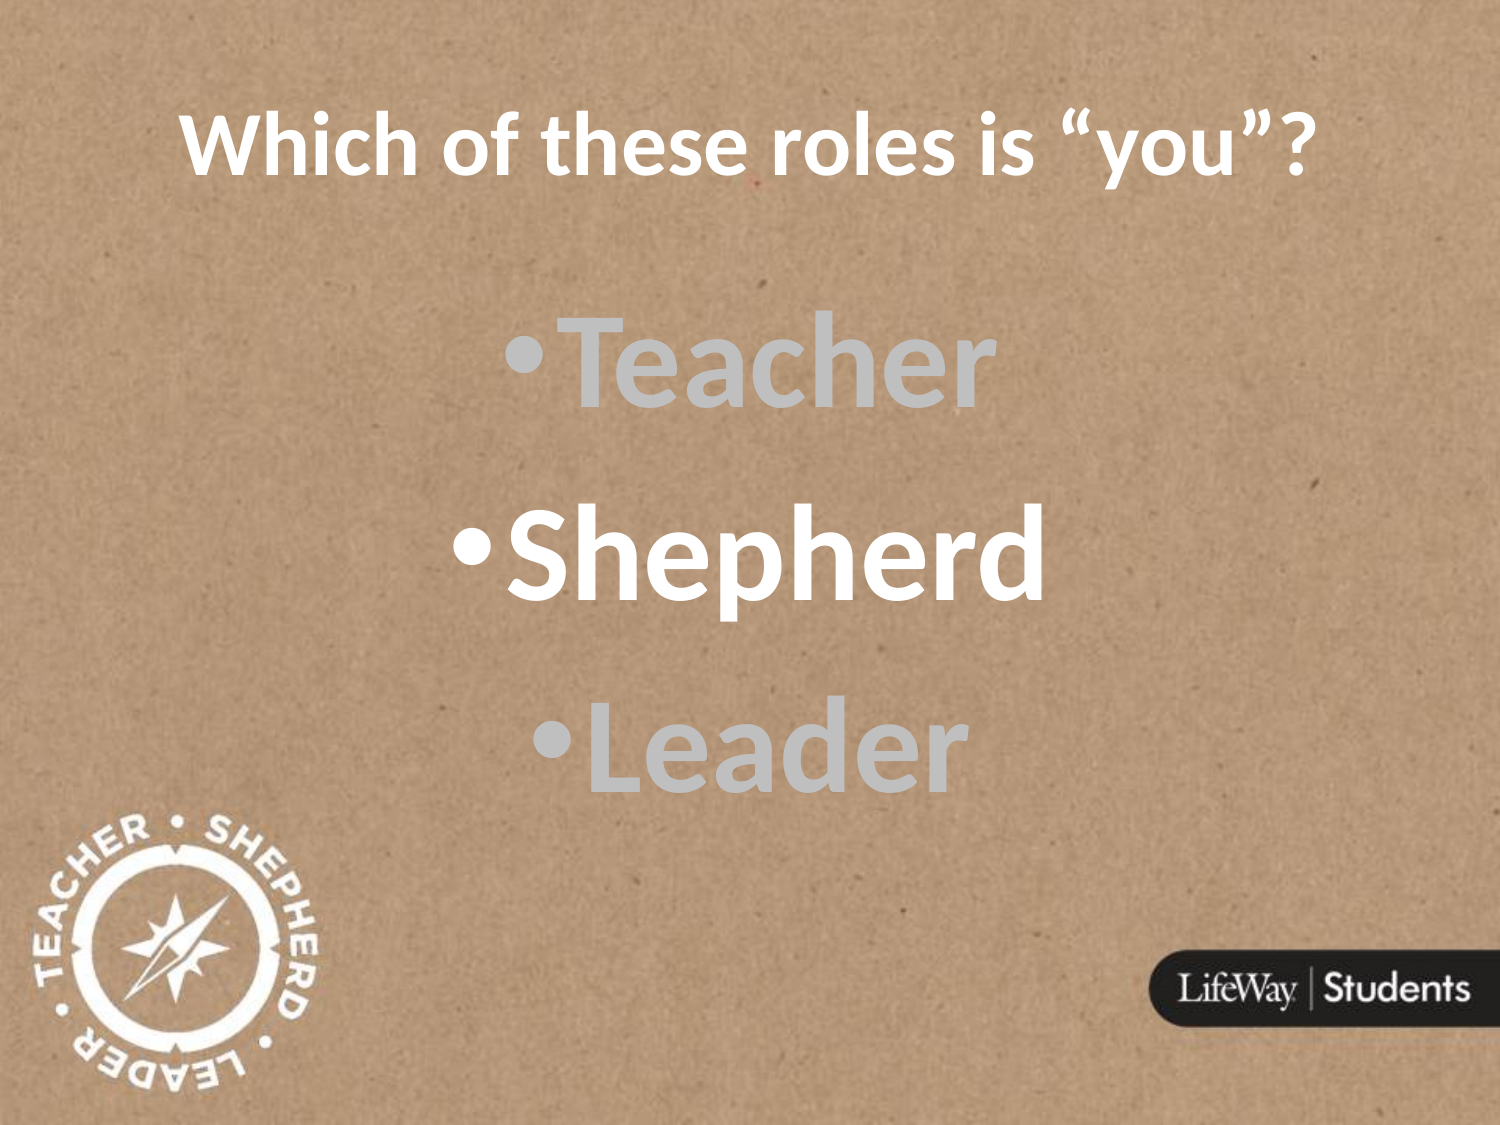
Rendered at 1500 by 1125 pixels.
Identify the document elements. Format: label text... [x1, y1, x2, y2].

title Which of these roles is “you”? [75, 45, 1425, 233]
picture [0, 0, 1500, 1125]
list Teacher Shepherd Leader [75, 262, 1425, 1005]
